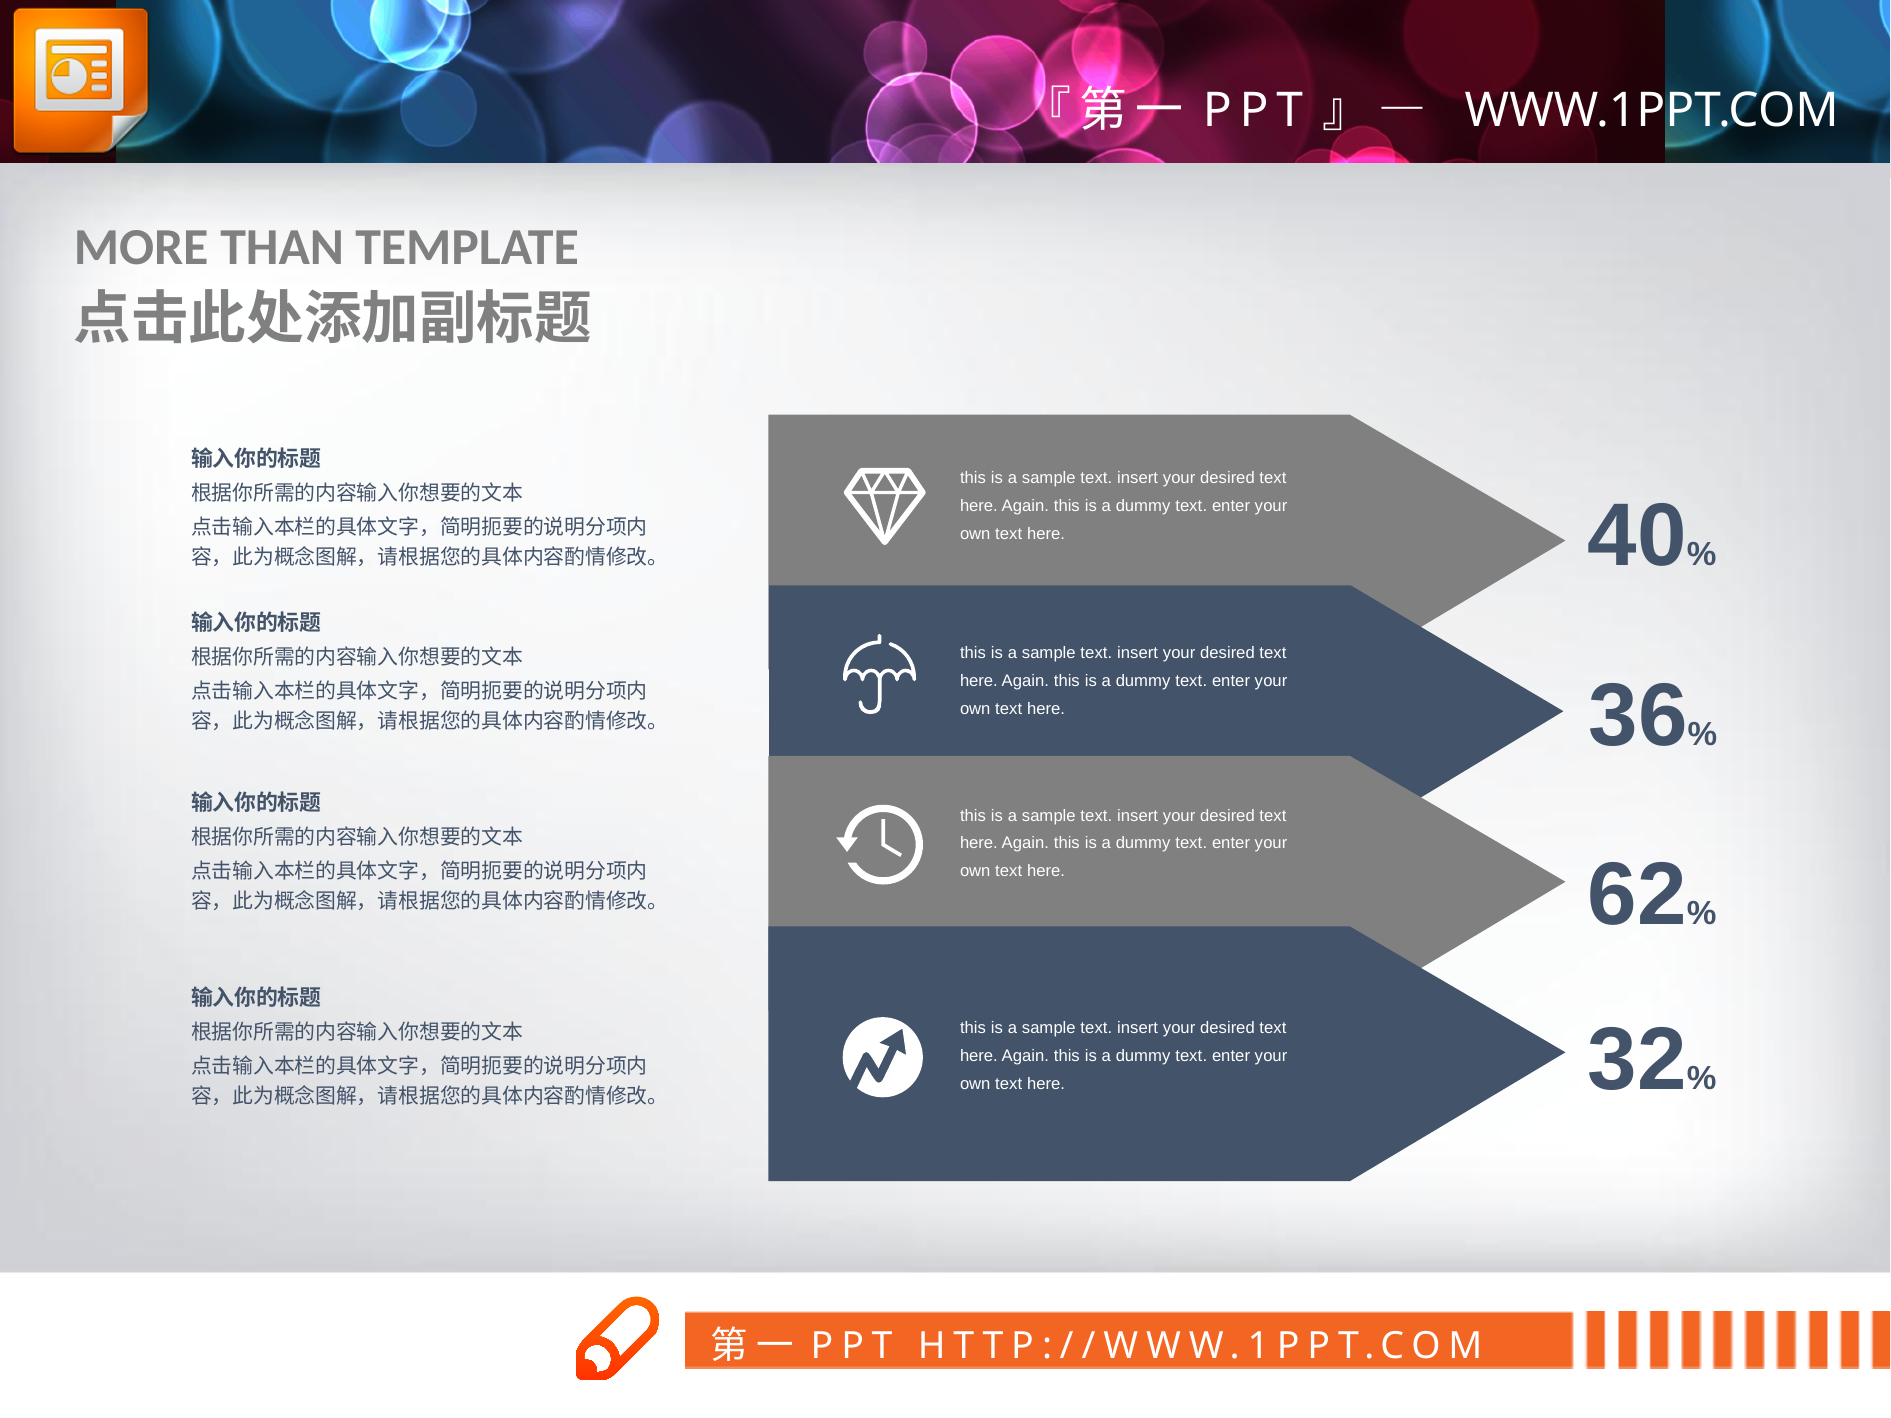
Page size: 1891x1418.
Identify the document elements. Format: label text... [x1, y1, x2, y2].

text_box this is a sample text. insert your desired text here. Again. this is a dummy text. enter your own text here. [945, 626, 1322, 725]
text_box [836, 804, 923, 885]
text_box 32% [1573, 993, 1732, 1115]
text_box [842, 1017, 923, 1098]
text_box 输入你的标题 根据你所需的内容输入你想要的文本 点击输入本栏的具体文字，简明扼要的说明分项内容，此为概念图解，请根据您的具体内容酌情修改。 [167, 966, 702, 1120]
text_box [768, 414, 1566, 670]
text_box [768, 926, 1566, 1182]
picture [0, 0, 1891, 1275]
text_box this is a sample text. insert your desired text here. Again. this is a dummy text. enter your own text here. [945, 451, 1322, 550]
text_box 输入你的标题 根据你所需的内容输入你想要的文本 点击输入本栏的具体文字，简明扼要的说明分项内容，此为概念图解，请根据您的具体内容酌情修改。 [167, 591, 702, 745]
text_box 40% [1573, 469, 1732, 591]
picture [685, 1311, 1891, 1369]
text_box 输入你的标题 根据你所需的内容输入你想要的文本 点击输入本栏的具体文字，简明扼要的说明分项内容，此为概念图解，请根据您的具体内容酌情修改。 [167, 771, 702, 925]
text_box 输入你的标题 根据你所需的内容输入你想要的文本 点击输入本栏的具体文字，简明扼要的说明分项内容，此为概念图解，请根据您的具体内容酌情修改。 [167, 427, 702, 581]
text_box this is a sample text. insert your desired text here. Again. this is a dummy text. enter your own text here. [945, 789, 1322, 888]
text_box [768, 755, 1566, 968]
text_box this is a sample text. insert your desired text here. Again. this is a dummy text. enter your own text here. [945, 1001, 1322, 1100]
text_box [843, 467, 926, 546]
text_box MORE THAN TEMPLATE 点击此处添加副标题 [59, 198, 720, 358]
text_box 62% [1573, 828, 1732, 950]
text_box [843, 633, 917, 714]
text_box [769, 585, 1564, 797]
text_box 36% [1574, 649, 1733, 771]
